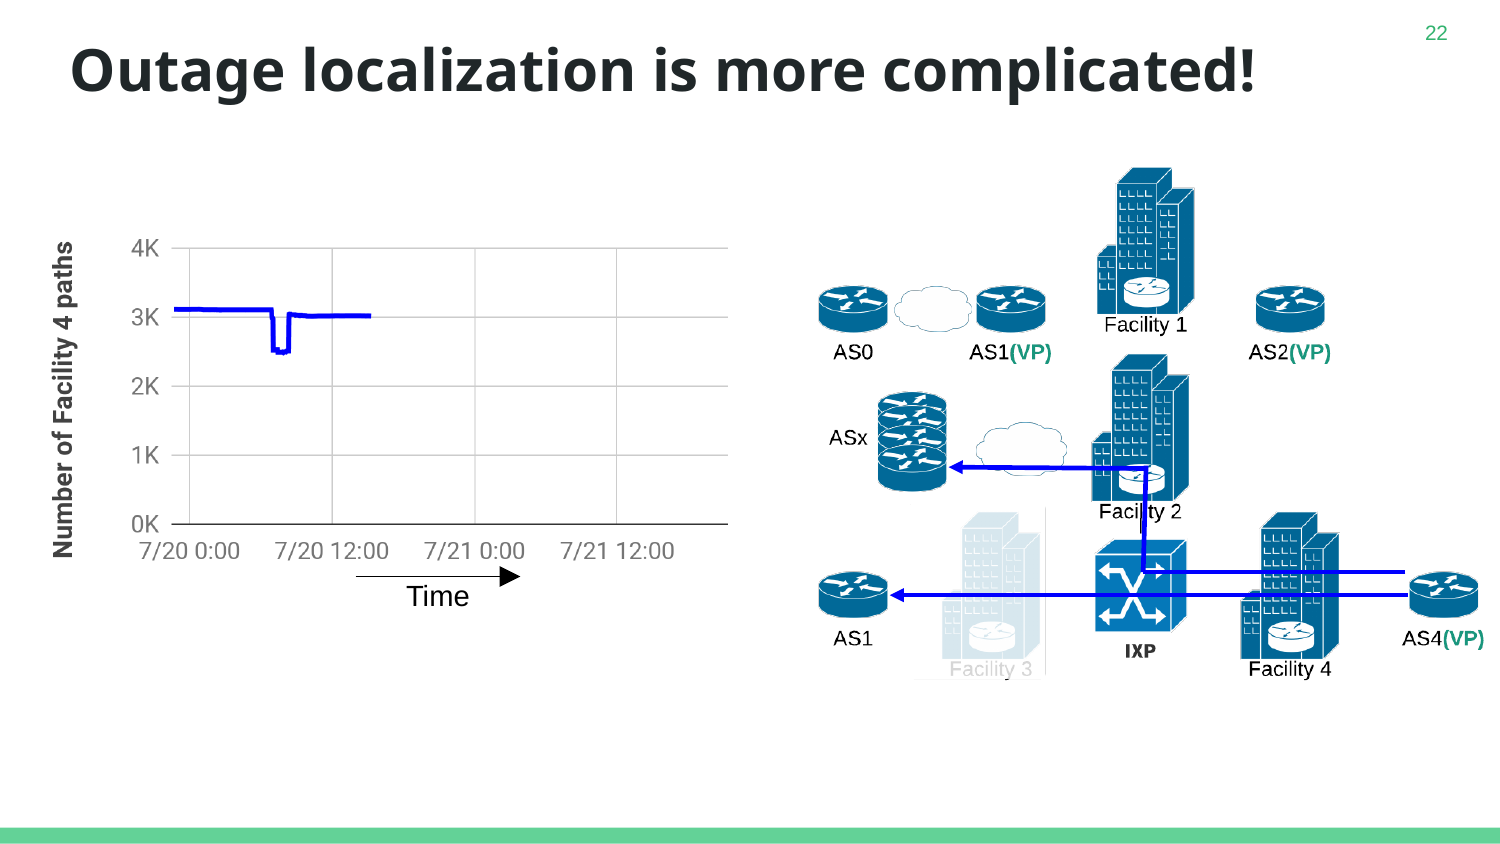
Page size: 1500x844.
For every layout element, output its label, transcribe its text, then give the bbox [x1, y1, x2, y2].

title Outage localization is more complicated! [55, 17, 1480, 112]
picture [774, 136, 1500, 718]
text_box Time [389, 585, 487, 608]
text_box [1142, 465, 1147, 573]
slide_number 22 [1410, 0, 1500, 65]
picture [24, 211, 750, 573]
